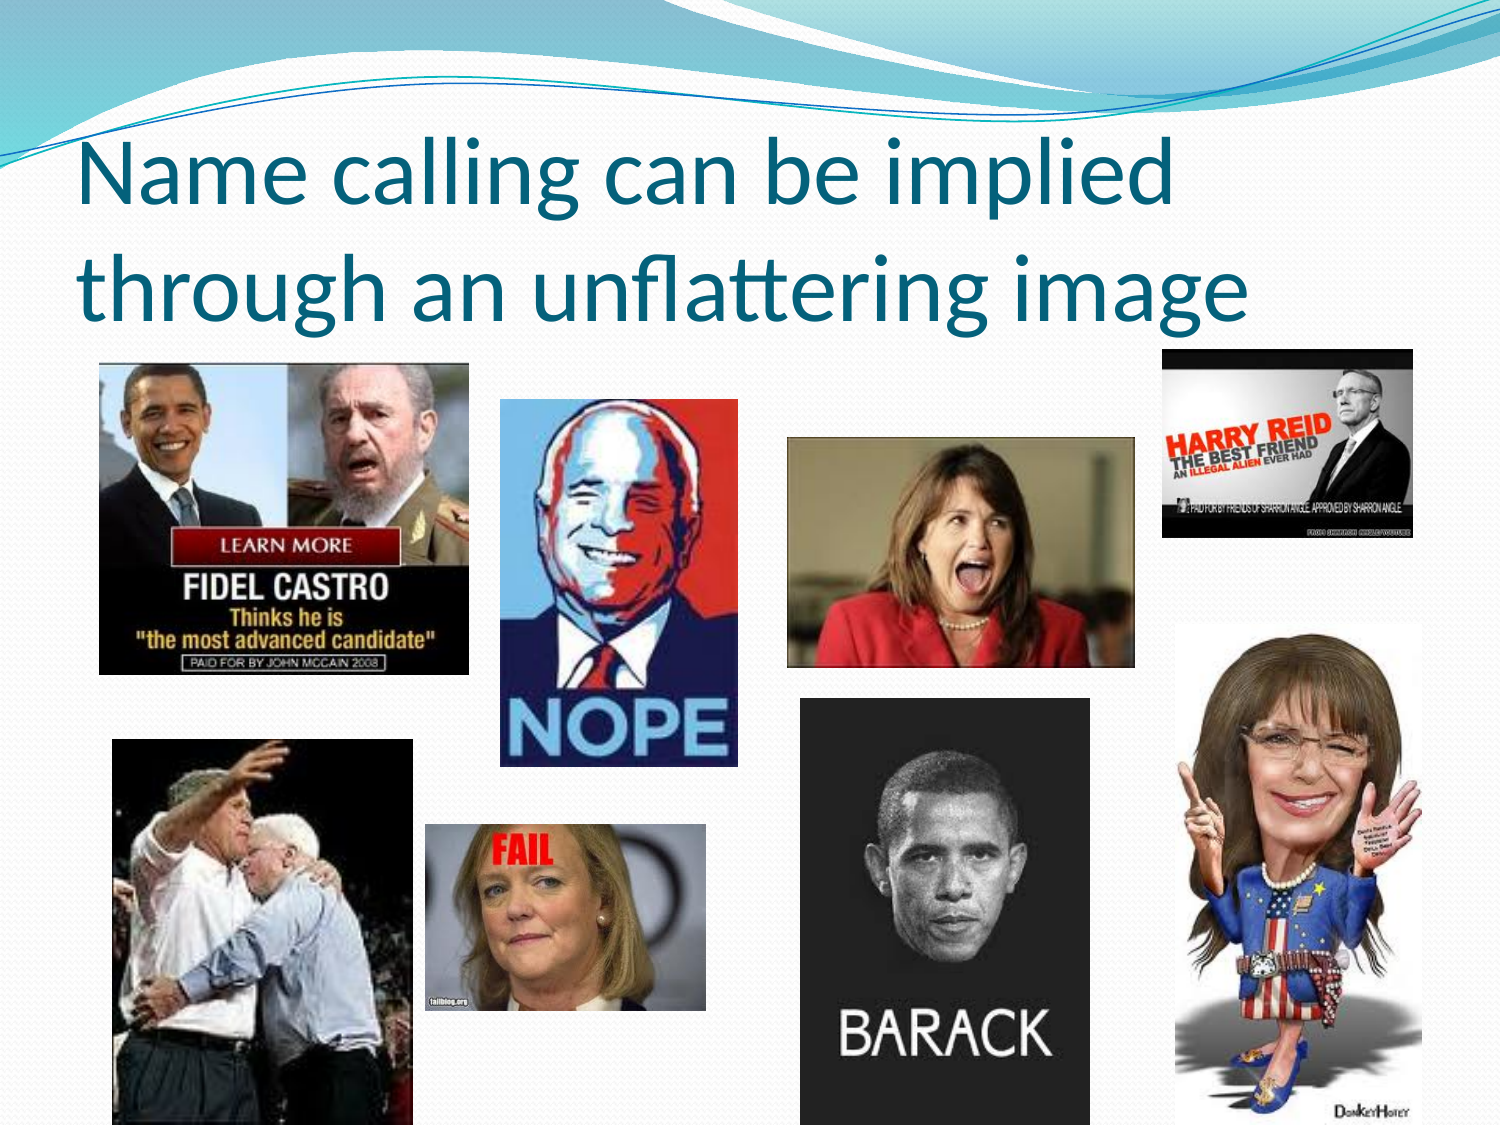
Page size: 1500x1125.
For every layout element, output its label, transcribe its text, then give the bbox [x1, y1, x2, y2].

picture [424, 824, 706, 1012]
picture [799, 698, 1090, 1125]
picture [1162, 349, 1413, 538]
picture [112, 739, 413, 1125]
picture [787, 437, 1135, 668]
picture [499, 399, 738, 768]
picture [1174, 624, 1423, 1125]
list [99, 362, 469, 676]
title Name calling can be implied through an unflattering image [75, 99, 1425, 341]
